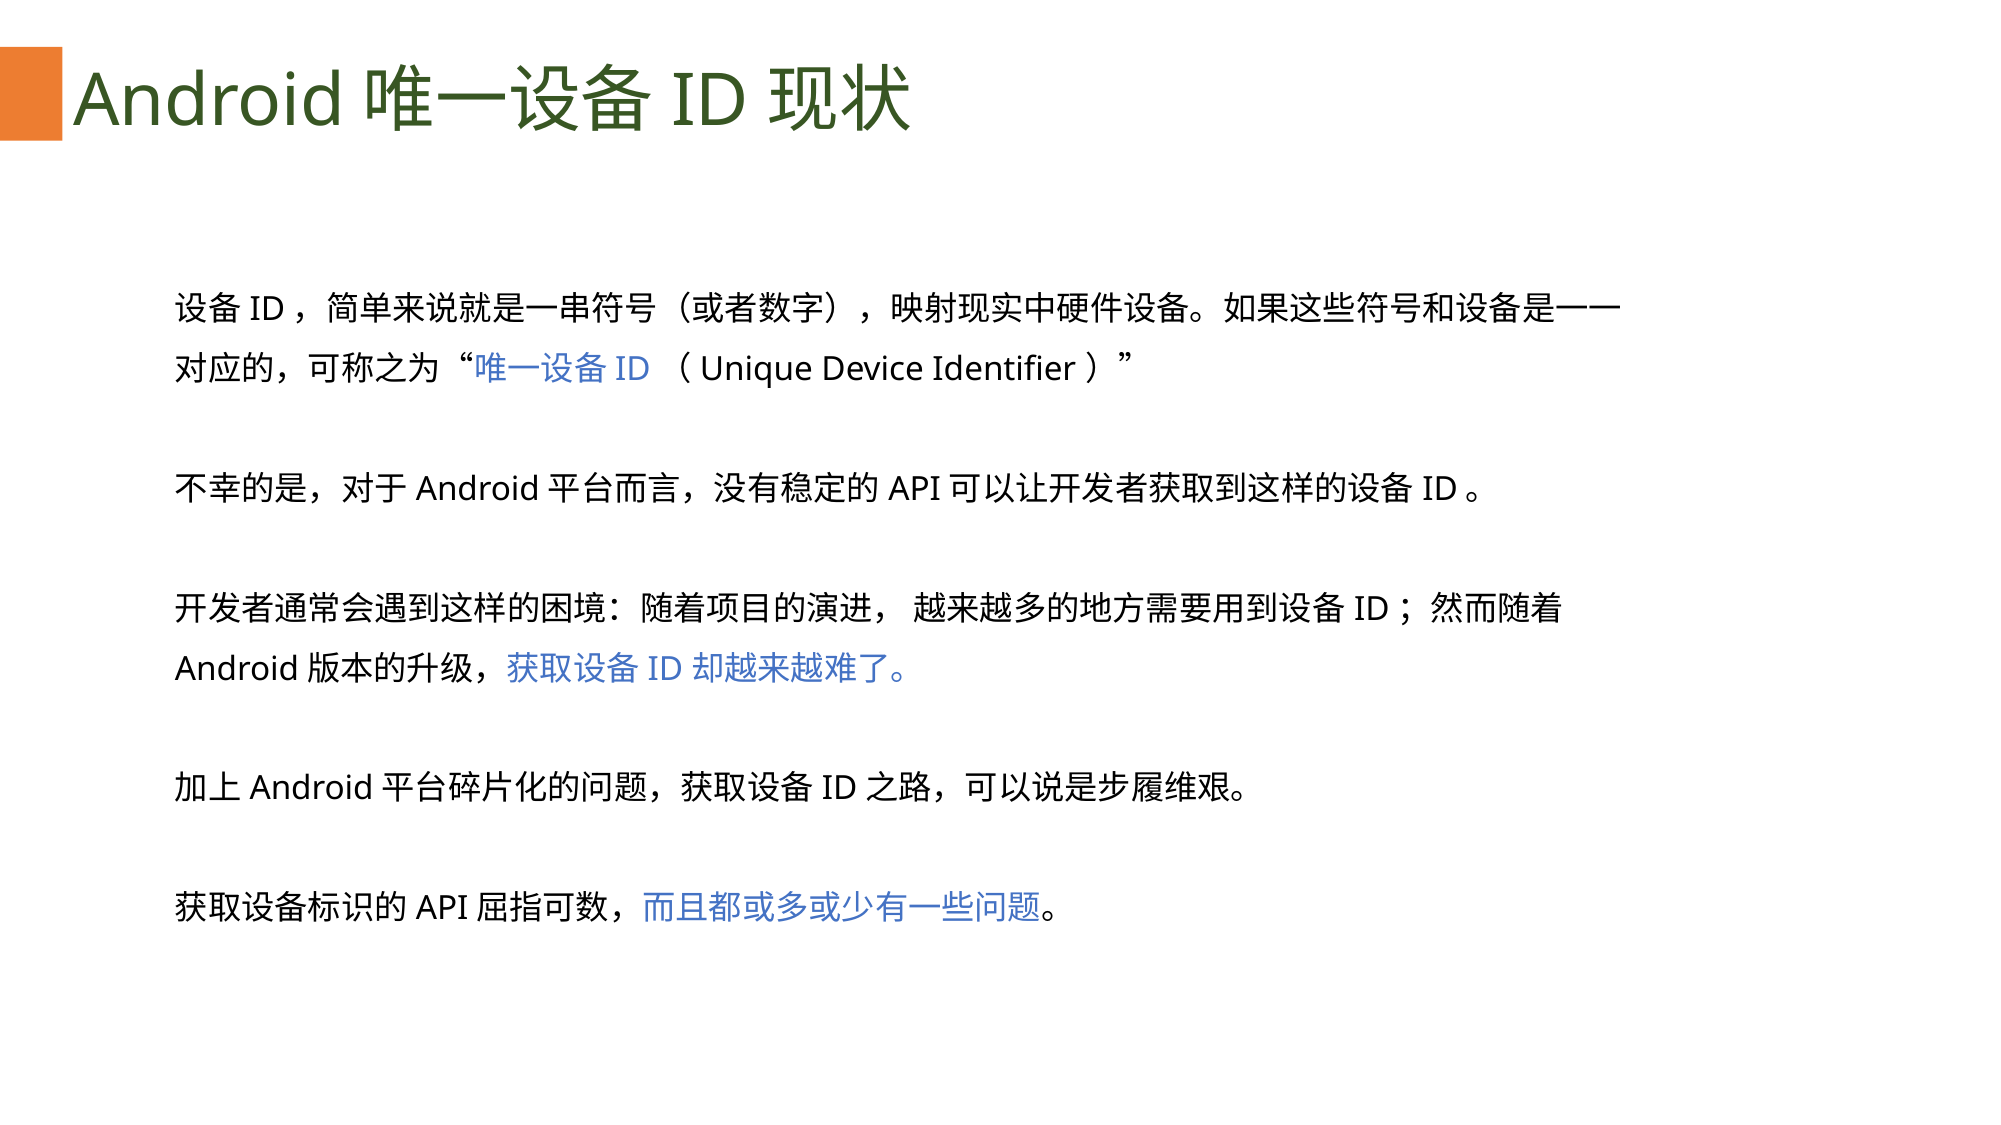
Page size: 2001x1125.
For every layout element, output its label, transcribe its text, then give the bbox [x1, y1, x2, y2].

text_box 设备ID，简单来说就是一串符号（或者数字），映射现实中硬件设备。如果这些符号和设备是一一对应的，可称之为“唯一设备ID（Unique Device Identifier）” 不幸的是，对于Android平台而言，没有稳定的API可以让开发者获取到这样的设备ID。 开发者通常会遇到这样的困境：随着项目的演进， 越来越多的地方需要用到设备ID；然而随着Android版本的升级，获取设备ID却越来越难了。 加上Android平台碎片化的问题，获取设备ID之路，可以说是步履维艰。 获取设备标识的API屈指可数，而且都或多或少有一些问题。 [160, 260, 1641, 1054]
text_box Android唯一设备ID现状 [62, 47, 1938, 144]
